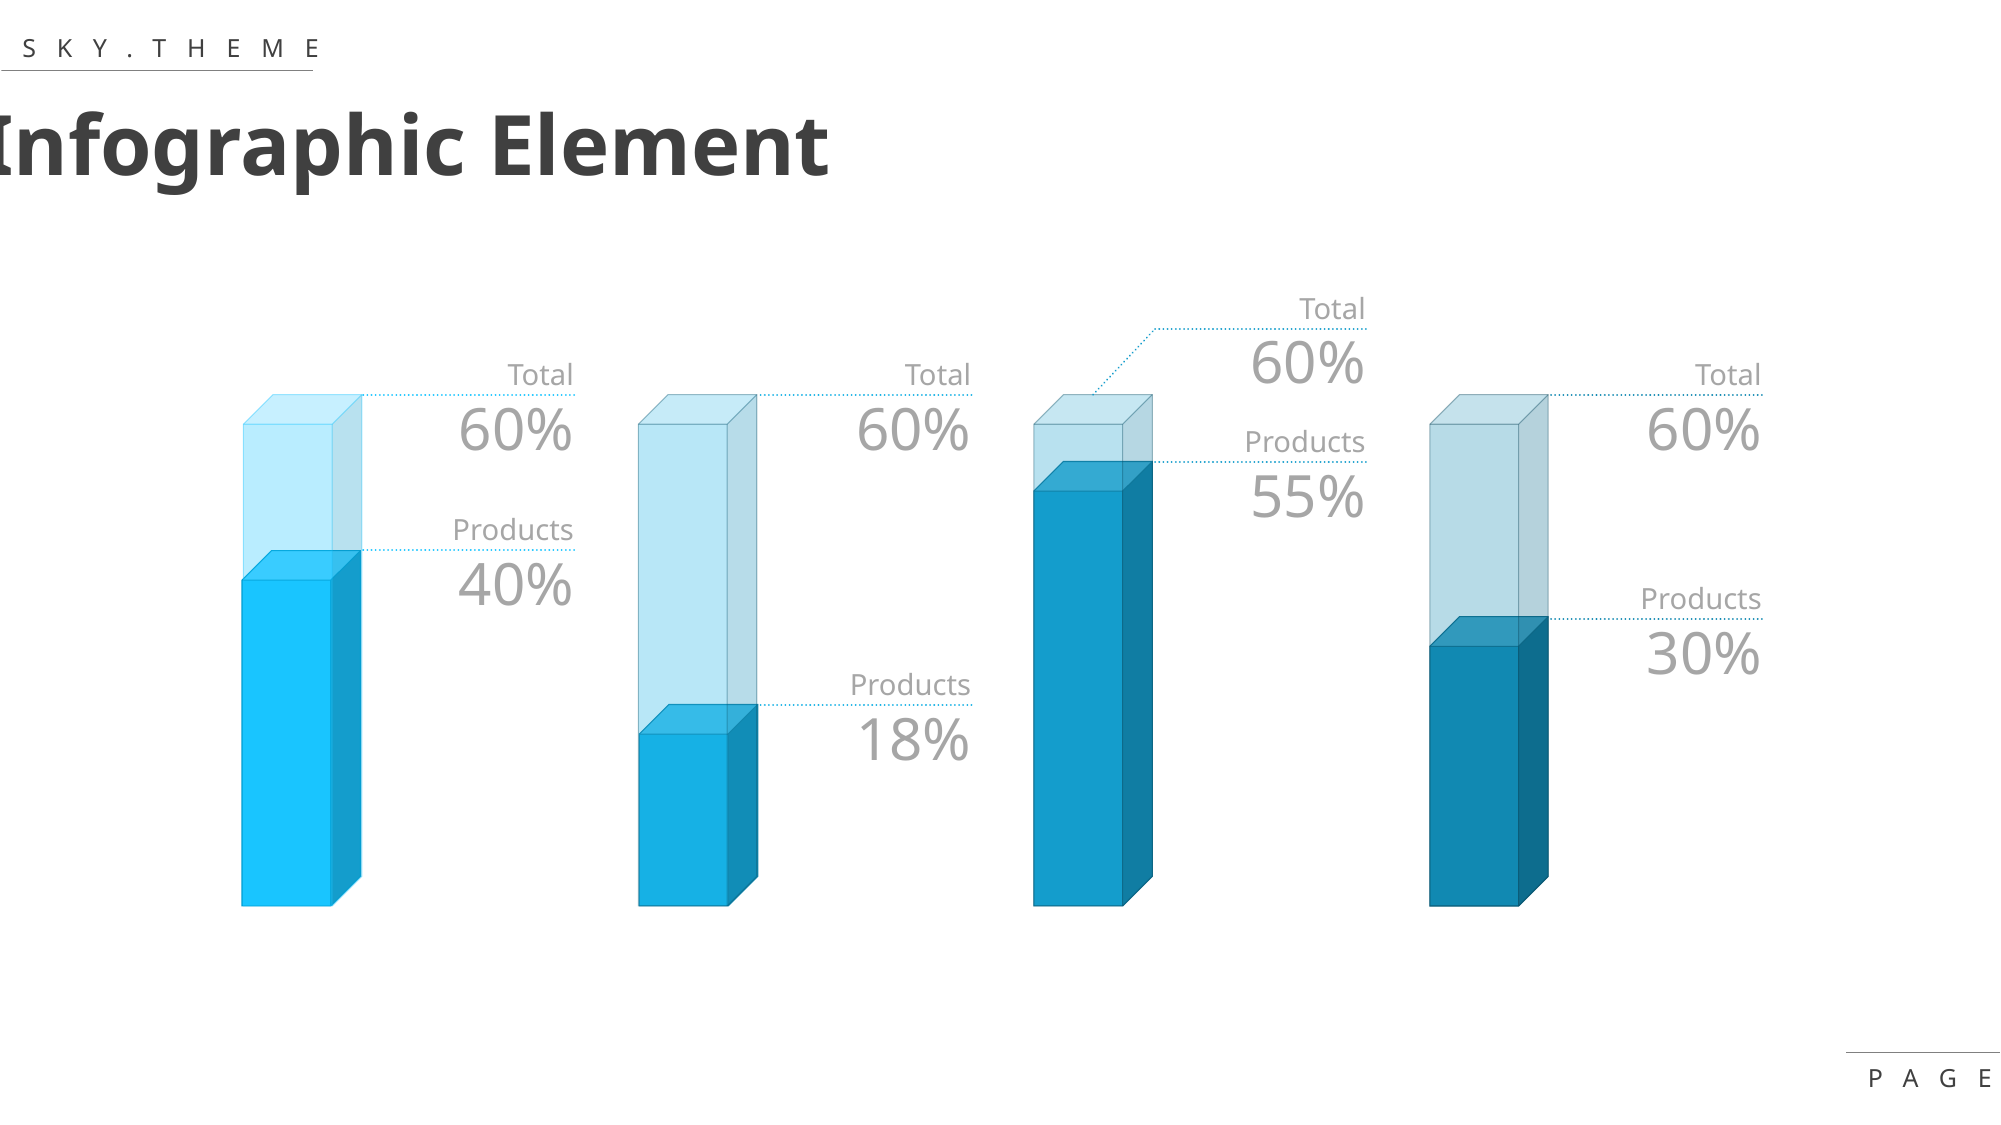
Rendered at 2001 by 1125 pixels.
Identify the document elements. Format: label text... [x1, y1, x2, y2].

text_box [1107, 328, 1156, 395]
text_box [242, 393, 363, 907]
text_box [1550, 355, 1766, 462]
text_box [363, 355, 578, 462]
text_box [1428, 393, 1550, 907]
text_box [760, 666, 975, 772]
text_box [1550, 580, 1766, 686]
text_box [1032, 393, 1154, 907]
text_box [637, 393, 758, 907]
text_box Infographic Element [0, 84, 847, 200]
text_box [760, 355, 975, 462]
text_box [363, 510, 578, 617]
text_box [1155, 289, 1370, 396]
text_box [1155, 422, 1370, 529]
